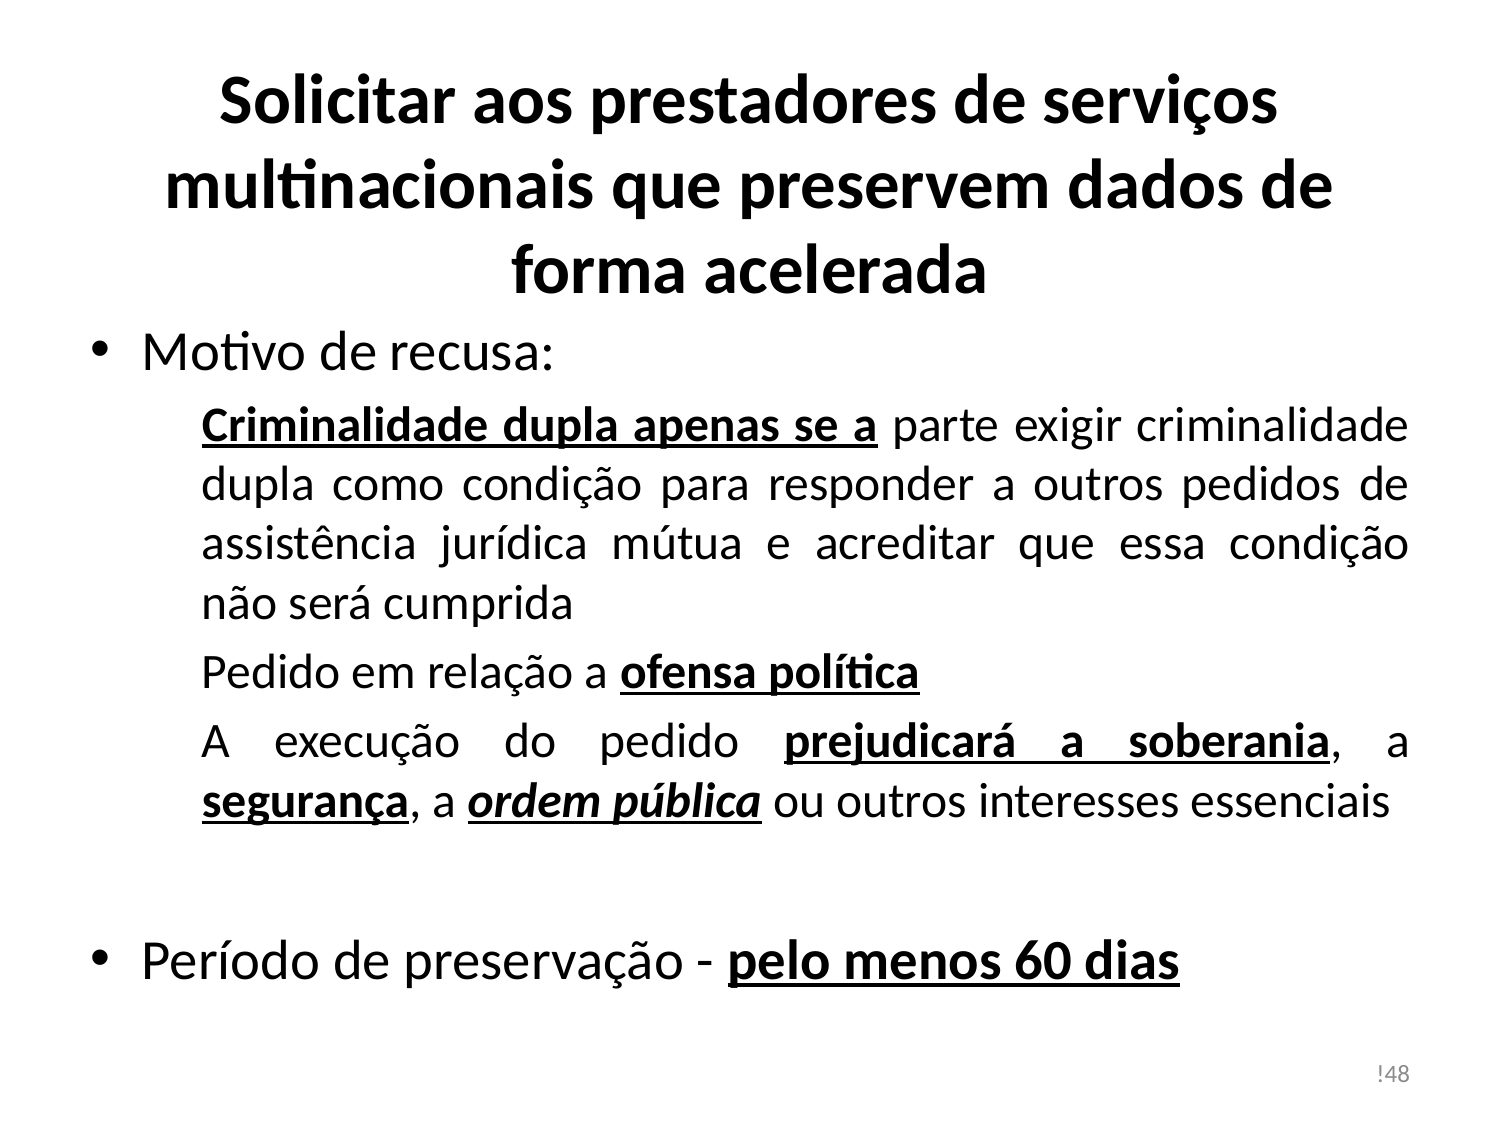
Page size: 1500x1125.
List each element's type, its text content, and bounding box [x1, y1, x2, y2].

slide_number !48 [1074, 1042, 1425, 1103]
list Motivo de recusa: Criminalidade dupla apenas se a parte exigir criminalidade dupla como condição para responder a outros pedidos de assistência jurídica mútua e acreditar que essa condição não será cumprida Pedido em relação a ofensa política A execução do pedido prejudicará a soberania, a segurança, a ordem pública ou outros interesses essenciais Período de preservação - pelo menos 60 dias [75, 306, 1425, 1005]
title Solicitar aos prestadores de serviços multinacionais que preservem dados de forma acelerada [75, 45, 1425, 233]
